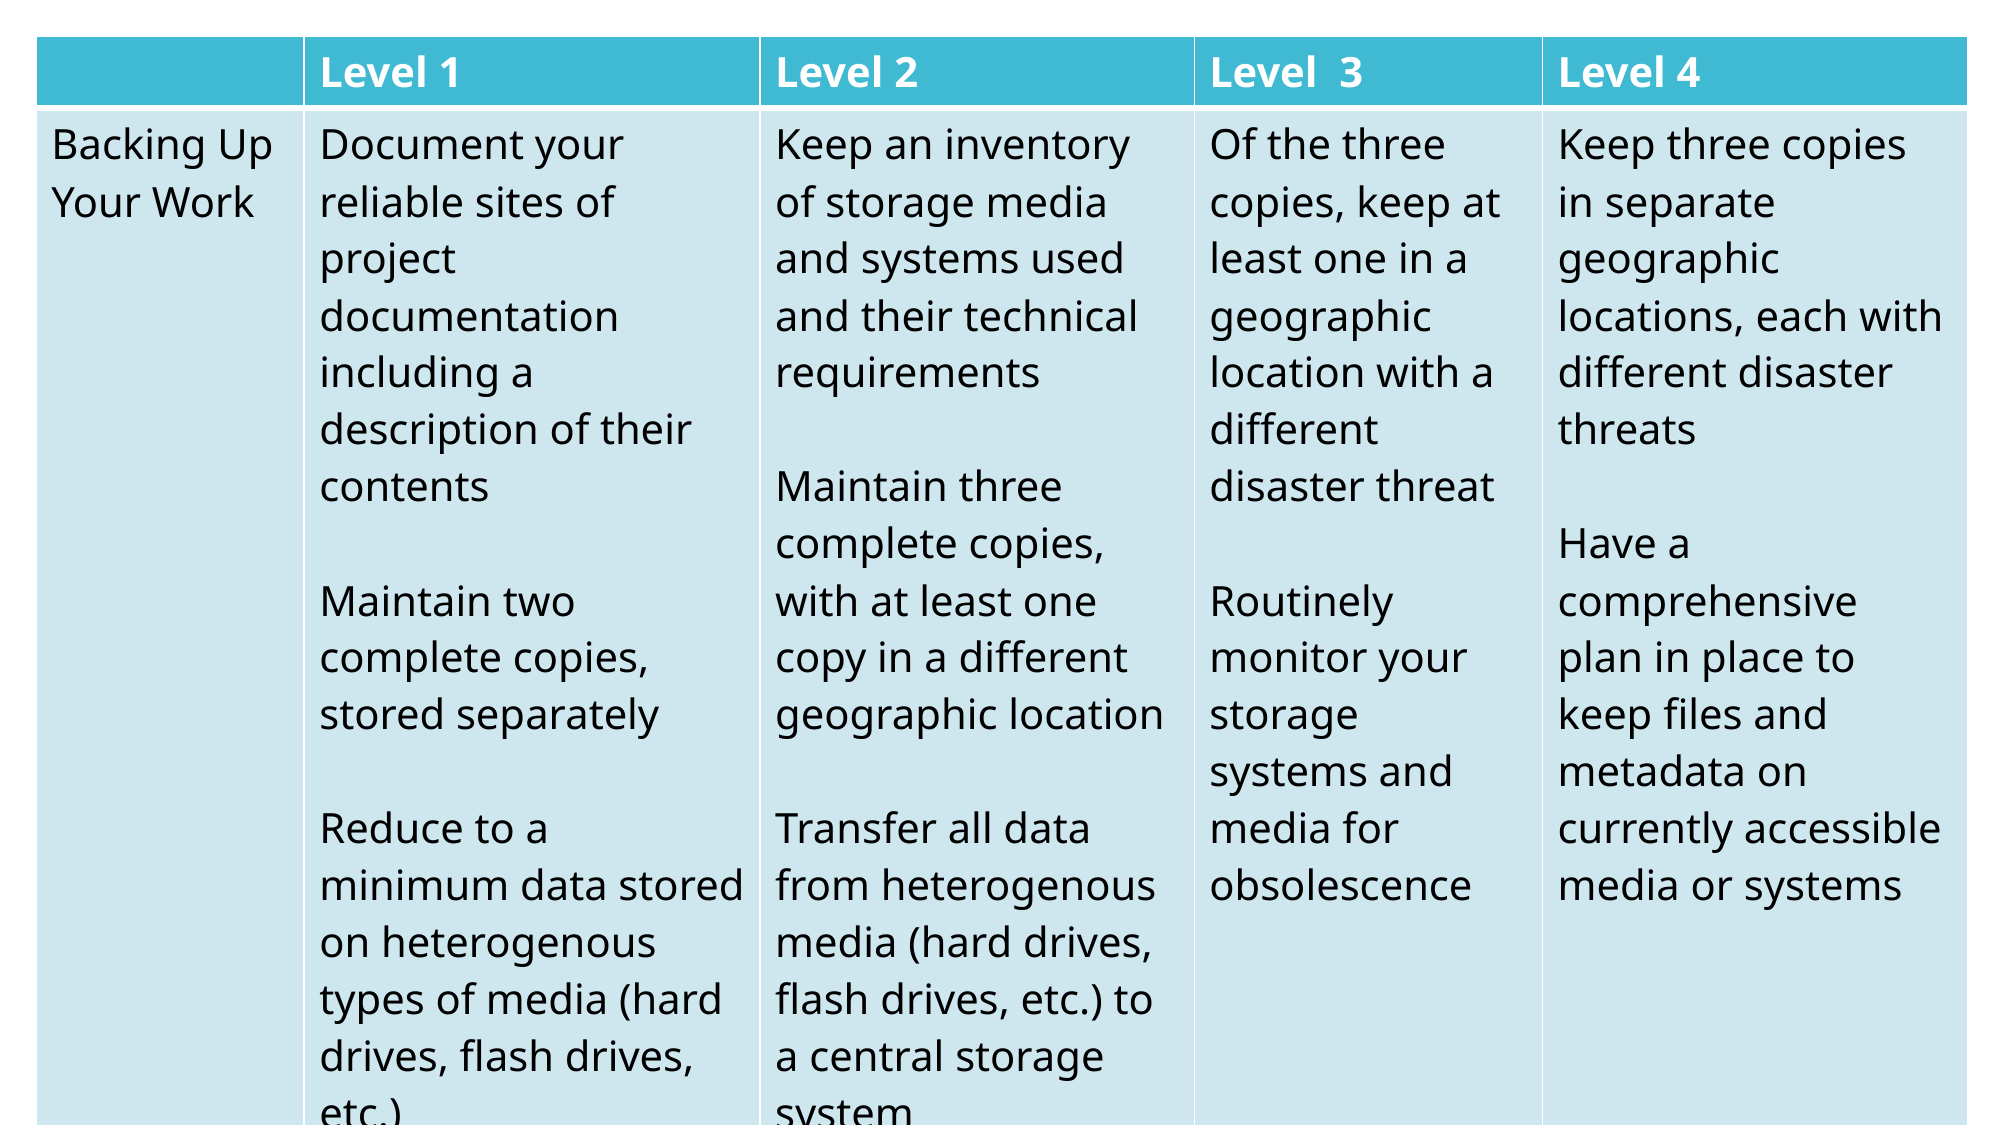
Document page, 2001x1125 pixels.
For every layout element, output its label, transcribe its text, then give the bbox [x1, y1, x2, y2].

table_cell Keep three copies in separate geographic locations, each with different disaster threats Have a comprehensive plan in place to keep files and metadata on currently accessible media or systems [1543, 111, 1967, 1125]
table_cell Document your reliable sites of project documentation including a description of their contents Maintain two complete copies, stored separately Reduce to a minimum data stored on heterogenous types of media (hard drives, flash drives, etc.) [305, 111, 759, 1125]
table_cell Keep an inventory of storage media and systems used and their technical requirements Maintain three complete copies, with at least one copy in a different geographic location Transfer all data from heterogenous media (hard drives, flash drives, etc.) to a central storage system [761, 111, 1194, 1125]
table_header Level 1 [305, 37, 759, 105]
table_cell Backing Up Your Work [37, 111, 303, 1125]
table_cell Of the three copies, keep at least one in a geographic location with a different disaster threat Routinely monitor your storage systems and media for obsolescence [1195, 111, 1542, 1125]
table_header [37, 37, 303, 105]
table_header Level 4 [1543, 37, 1967, 105]
table_header Level 3 [1195, 37, 1542, 105]
table_header Level 2 [761, 37, 1194, 105]
